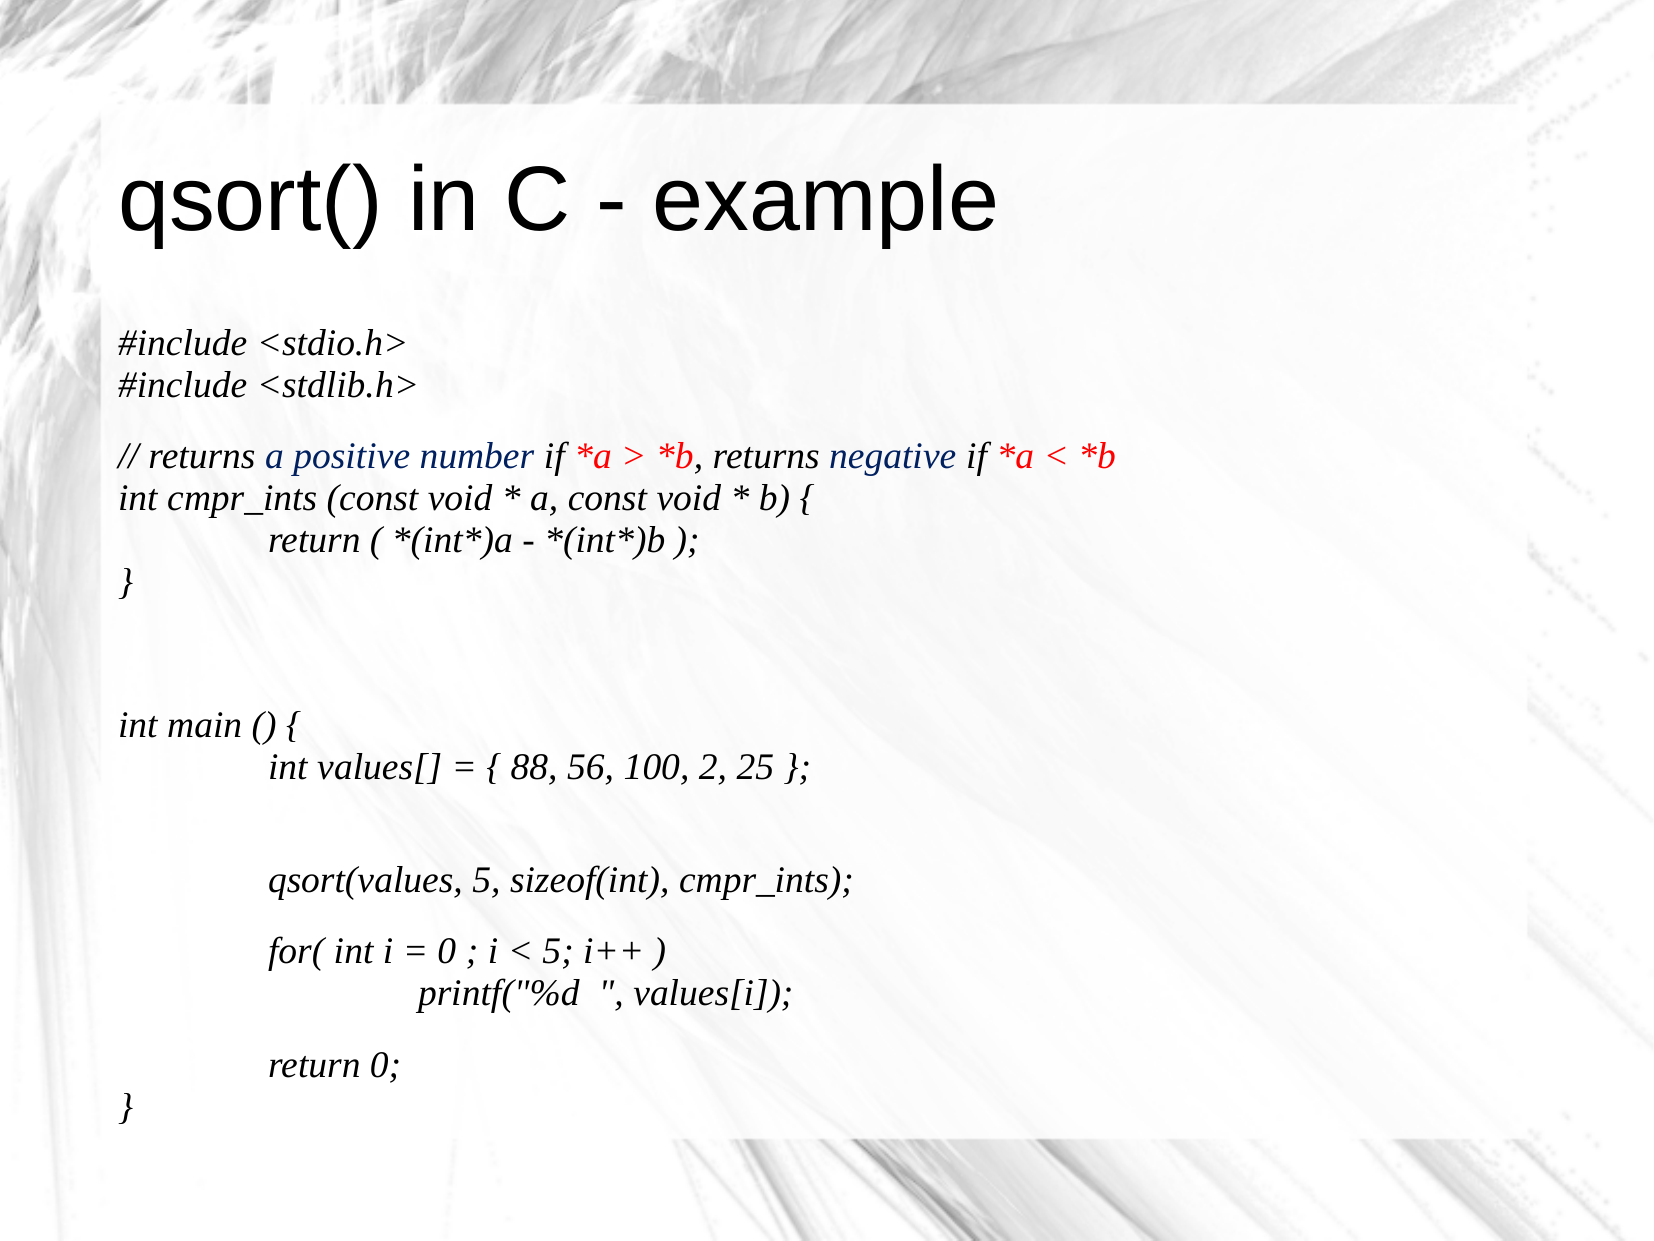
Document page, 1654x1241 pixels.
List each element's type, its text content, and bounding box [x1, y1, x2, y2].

list #include <stdio.h> #include <stdlib.h> // returns a positive number if *a > *b, returns negative if *a < *b int cmpr_ints (const void * a, const void * b) { return ( *(int*)a - *(int*)b ); } int main () { int values[] = { 88, 56, 100, 2, 25 }; qsort(values, 5, sizeof(int), cmpr_ints); for( int i = 0 ; i < 5; i++ ) printf("%d ", values[i]); return 0; } [118, 319, 1571, 1109]
title qsort() in C - example [118, 112, 1506, 281]
picture [0, 0, 1654, 1241]
